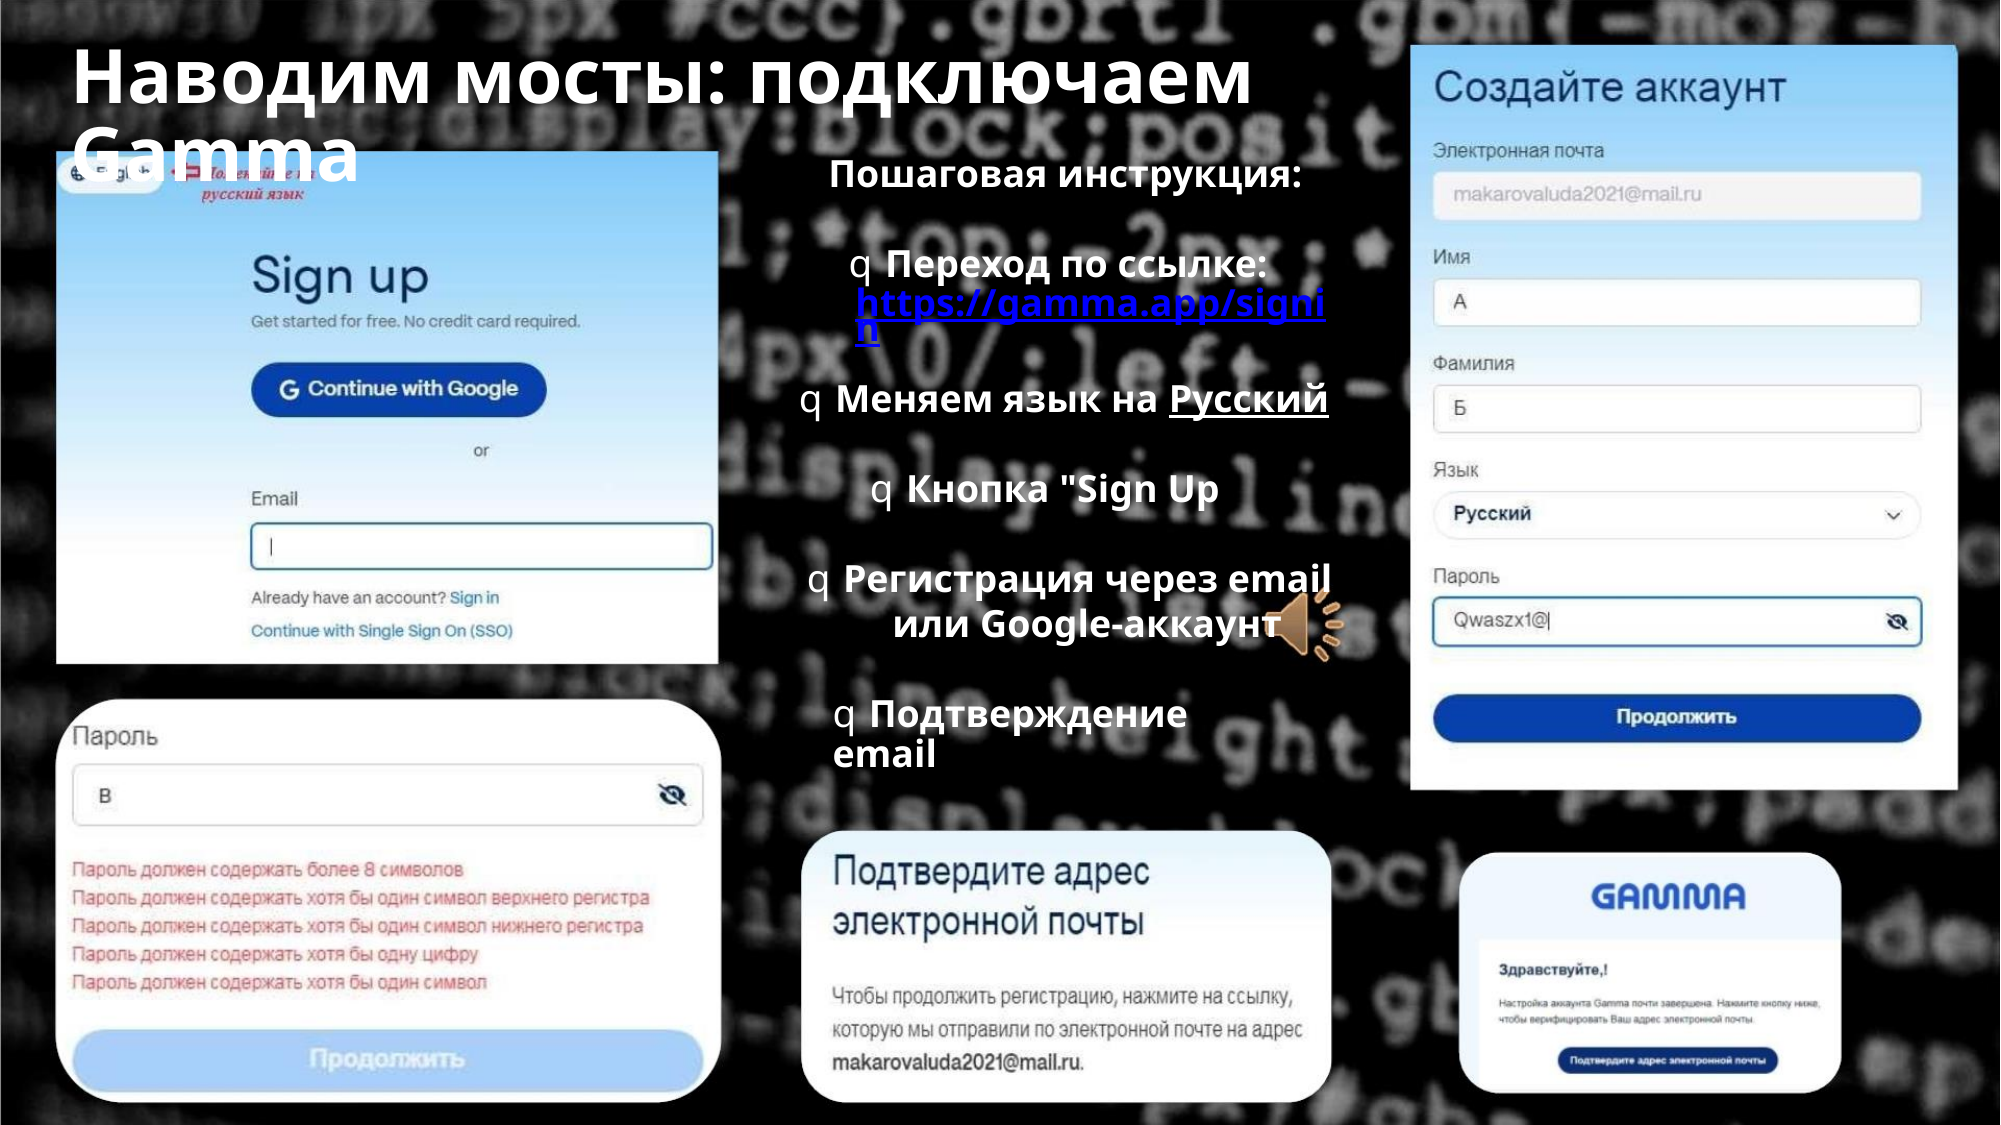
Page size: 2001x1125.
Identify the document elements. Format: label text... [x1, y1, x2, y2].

text_box [0, 0, 2000, 1125]
text_box Пошаговая инструкция: [828, 155, 1310, 195]
text_box Наводим мосты: подключаем Gamma [70, 40, 1542, 197]
text_box q Переход по ссылке: https://gamma.app/signin [848, 244, 1328, 330]
text_box или Google-аккаунт [892, 605, 1287, 645]
text_box q Подтверждение email [832, 694, 1303, 775]
text_box q Регистрация через email [806, 559, 1336, 600]
text_box q Меняем язык на Русский q Кнопка "Sign Up [798, 379, 1348, 510]
